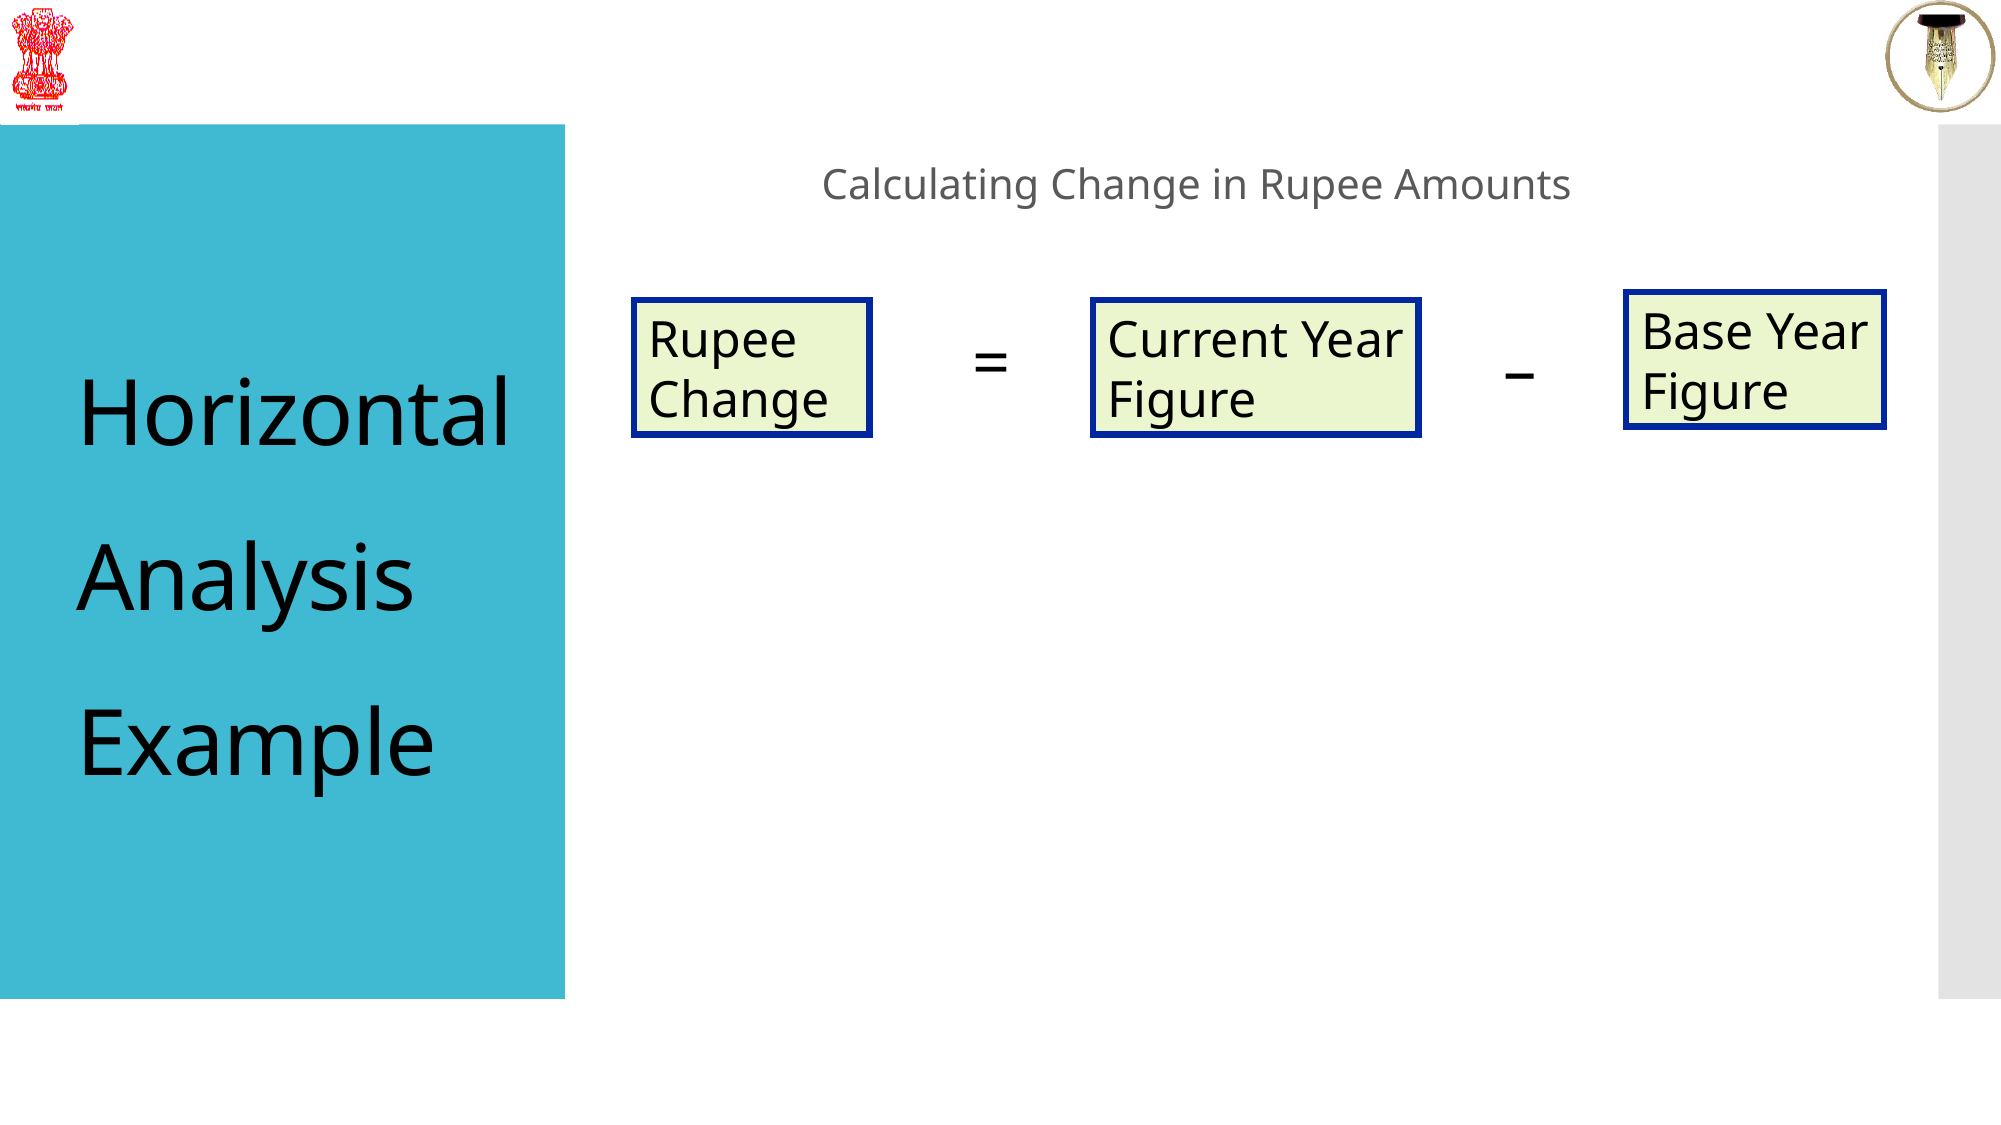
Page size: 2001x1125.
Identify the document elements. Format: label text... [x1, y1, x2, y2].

list Calculating Change in Rupee Amounts [525, 125, 1869, 247]
text_box – [1488, 320, 1553, 415]
title Horizontal Analysis Example [61, 168, 545, 924]
text_box Rupee Change [634, 299, 870, 435]
picture [1884, 0, 1996, 113]
text_box Base Year Figure [1626, 292, 1885, 427]
text_box = [957, 312, 1026, 407]
text_box Current Year Figure [1093, 299, 1419, 435]
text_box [0, 0, 79, 125]
